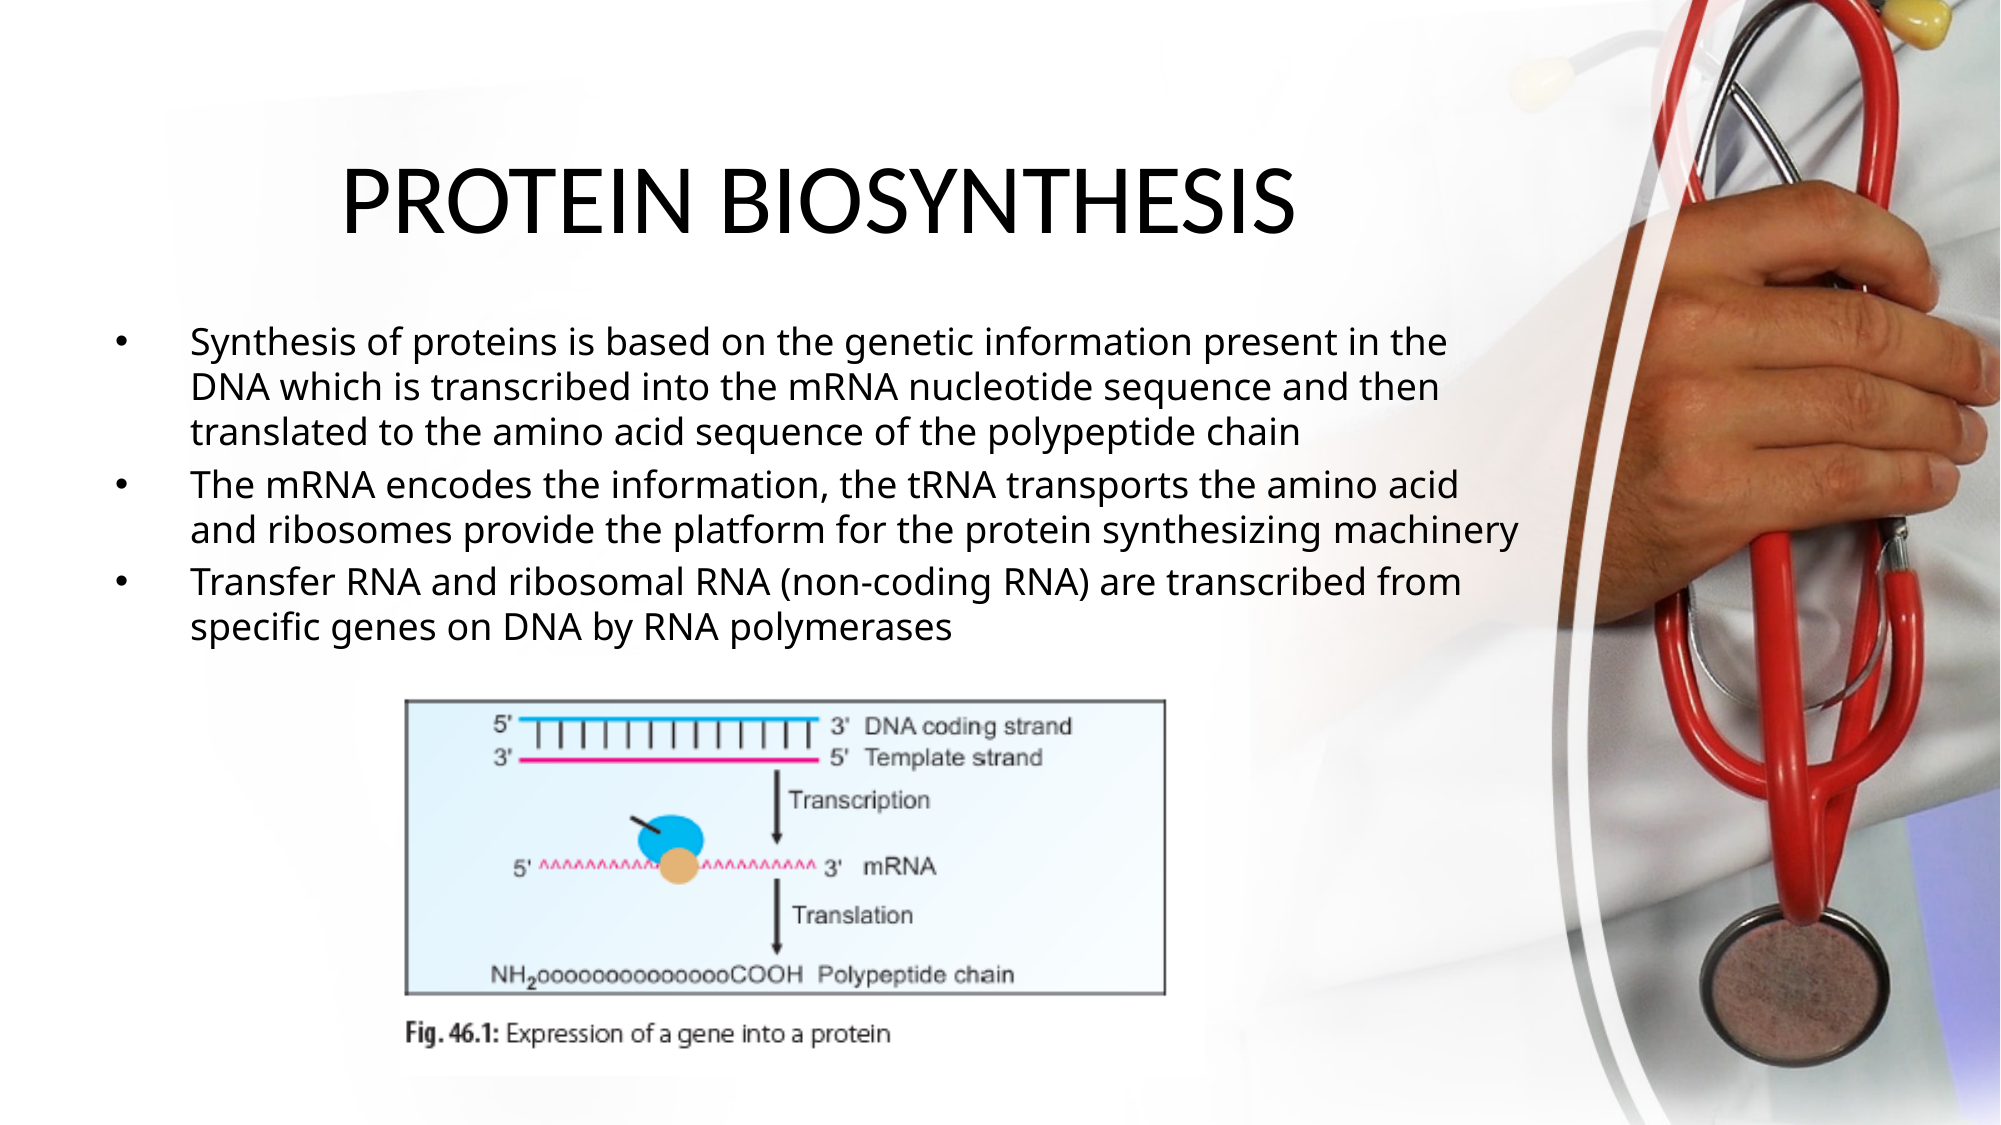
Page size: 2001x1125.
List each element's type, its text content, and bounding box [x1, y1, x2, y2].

title PROTEIN BIOSYNTHESIS [99, 110, 1540, 278]
picture [0, 0, 2001, 1125]
list Synthesis of proteins is based on the genetic information present in the DNA which is transcribed into the mRNA nucleotide sequence and then translated to the amino acid sequence of the polypeptide chain The mRNA encodes the information, the tRNA transports the amino acid and ribosomes provide the platform for the protein synthesizing machinery Transfer RNA and ribosomal RNA (non-coding RNA) are transcribed from specific genes on DNA by RNA polymerases [100, 310, 1537, 1043]
